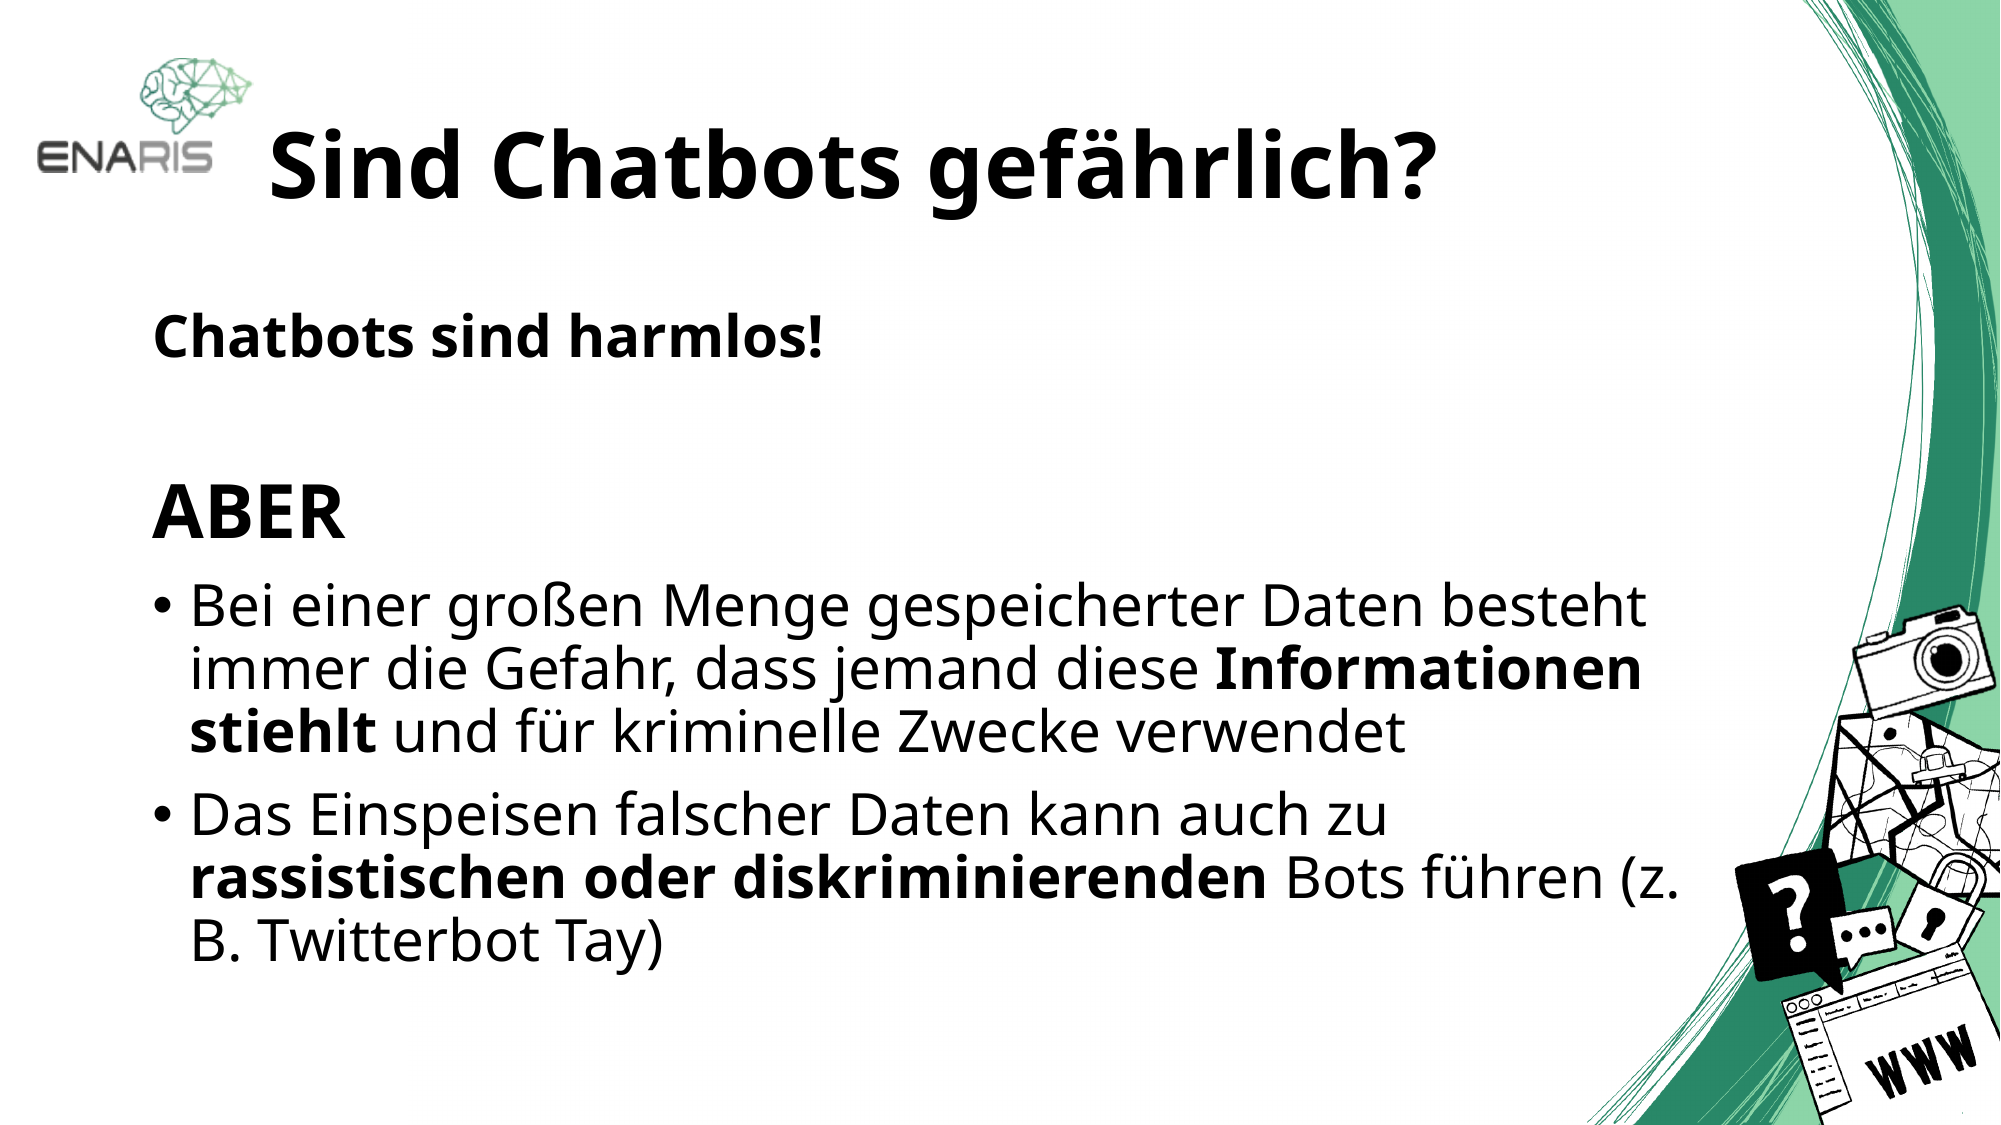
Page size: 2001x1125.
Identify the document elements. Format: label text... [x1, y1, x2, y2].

list Chatbots sind harmlos! ABER Bei einer großen Menge gespeicherter Daten besteht immer die Gefahr, dass jemand diese Informationen stiehlt und für kriminelle Zwecke verwendet Das Einspeisen falscher Daten kann auch zu rassistischen oder diskriminierenden Bots führen (z. B. Twitterbot Tay) [137, 299, 1728, 1014]
picture [37, 58, 254, 173]
picture [408, 0, 2000, 1125]
title Sind Chatbots gefährlich? [253, 59, 1863, 278]
